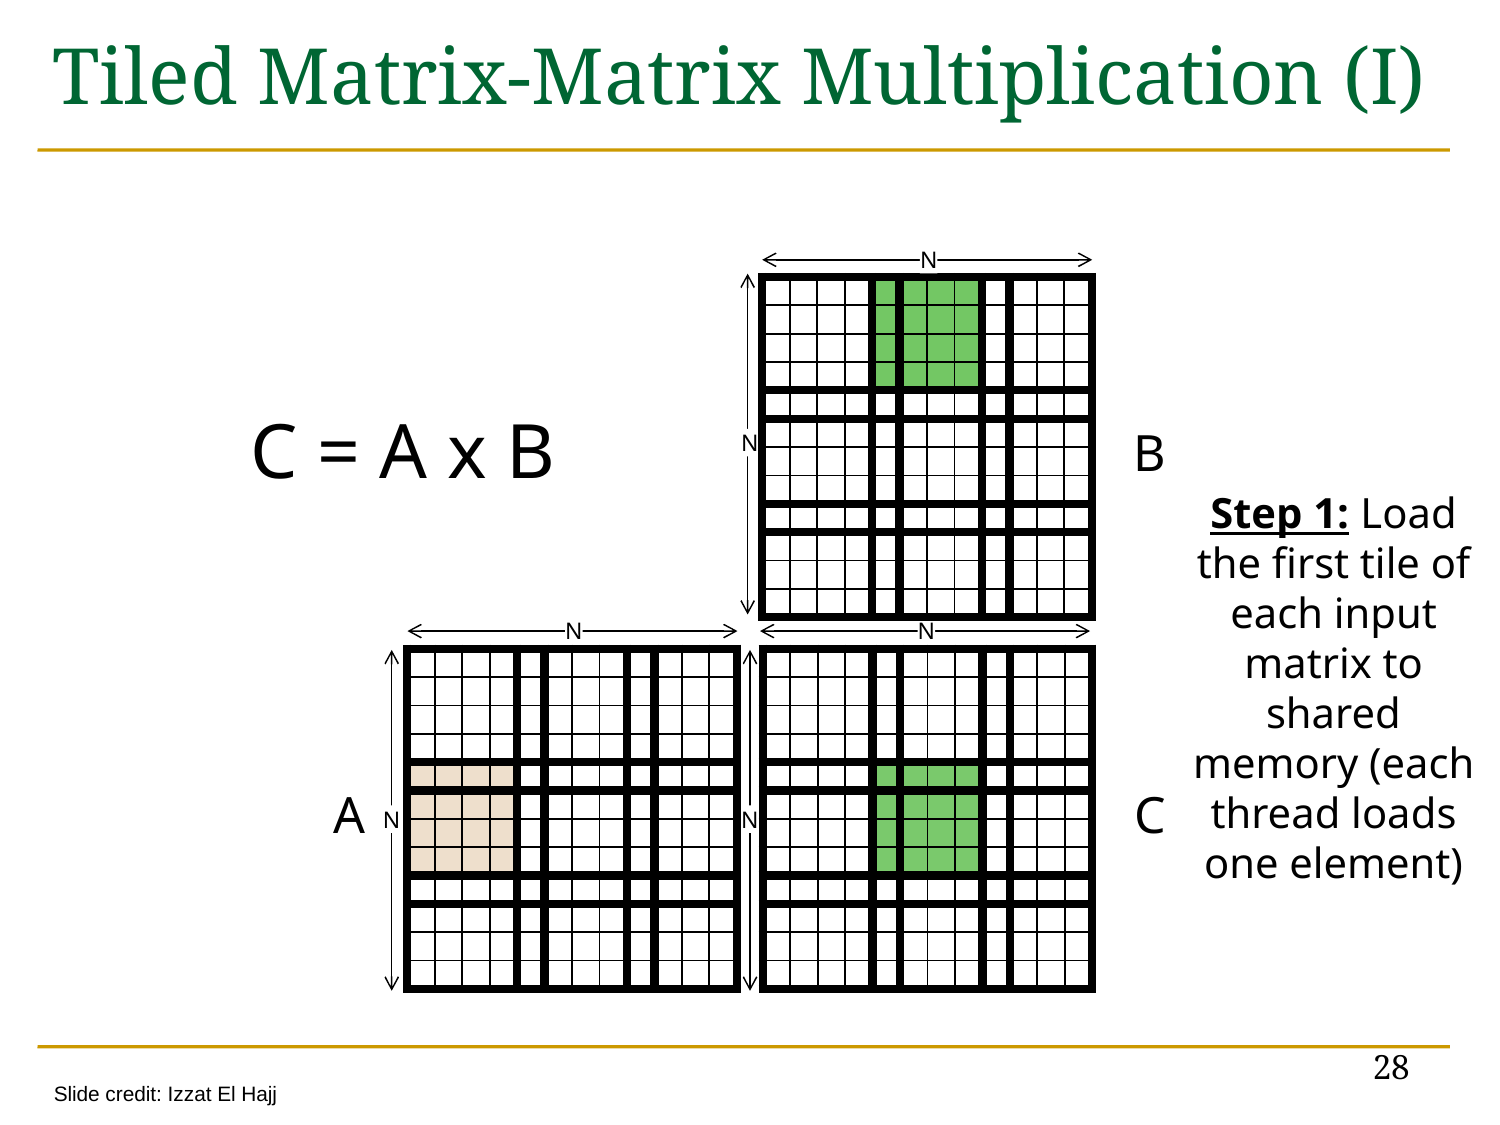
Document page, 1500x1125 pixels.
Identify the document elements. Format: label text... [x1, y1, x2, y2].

table_cell [1038, 908, 1064, 931]
table_cell [600, 735, 623, 758]
table_cell [987, 880, 1006, 900]
table_cell [549, 766, 571, 786]
table_cell [1066, 678, 1088, 705]
table_cell [436, 820, 461, 846]
table_cell [1038, 933, 1064, 960]
table_cell [819, 880, 844, 900]
table_cell [928, 536, 954, 560]
table_cell [791, 306, 816, 333]
table_cell [710, 880, 733, 900]
table_cell [463, 766, 489, 786]
table_cell [791, 590, 816, 613]
table_cell [819, 735, 844, 758]
table_cell [846, 795, 868, 818]
table_cell [819, 678, 844, 705]
table_cell [987, 735, 1006, 758]
table_cell [491, 706, 513, 733]
table_cell [1014, 880, 1036, 900]
table_cell [904, 766, 927, 786]
table_header [1014, 282, 1036, 304]
table_cell [818, 448, 844, 475]
table_cell [1014, 820, 1036, 846]
table_cell [846, 820, 868, 846]
table_cell [411, 933, 434, 960]
table_cell [877, 933, 896, 960]
table_cell [986, 448, 1005, 475]
table_cell [411, 848, 434, 871]
table_cell [791, 561, 816, 588]
table_cell [521, 766, 540, 786]
table_cell [436, 735, 461, 758]
table_cell [766, 394, 789, 415]
table_cell [521, 706, 540, 733]
table_cell [818, 423, 844, 446]
table_cell [1014, 306, 1036, 333]
table_cell [818, 508, 844, 528]
table_cell [846, 933, 868, 960]
table_cell [846, 476, 868, 500]
table_cell [767, 908, 789, 931]
table_cell [986, 363, 1005, 386]
table_cell [659, 908, 681, 931]
table_cell [986, 394, 1005, 415]
table_cell [904, 795, 927, 818]
table_cell [683, 908, 708, 931]
table_header [521, 653, 540, 676]
table_cell [955, 394, 978, 415]
table_cell [1014, 933, 1036, 960]
table_header [987, 653, 1006, 676]
table_cell [956, 933, 978, 960]
table_cell [904, 363, 926, 386]
table_cell [436, 678, 461, 705]
table_cell [766, 590, 789, 613]
table_cell [904, 961, 927, 985]
table_cell [1066, 766, 1088, 786]
table_cell [904, 306, 926, 333]
table_cell [846, 335, 868, 361]
table_cell [710, 848, 733, 871]
table_cell [1038, 880, 1064, 900]
text_box B [1100, 413, 1200, 489]
table_cell [1065, 335, 1088, 361]
table_cell [904, 848, 927, 871]
table_cell [436, 848, 461, 871]
table_cell [1038, 590, 1063, 613]
table_cell [659, 706, 681, 733]
table_cell [987, 848, 1006, 871]
table_cell [791, 423, 816, 446]
table_cell [631, 961, 650, 985]
table_cell [877, 766, 896, 786]
table_cell [491, 961, 513, 985]
table_cell [600, 933, 623, 960]
table_cell [573, 880, 599, 900]
table_cell [436, 880, 461, 900]
table_cell [928, 880, 954, 900]
table_cell [1038, 423, 1063, 446]
table_cell [710, 766, 733, 786]
table_cell [766, 508, 789, 528]
table_header [846, 282, 868, 304]
table_cell [791, 933, 817, 960]
table_cell [791, 536, 816, 560]
table_cell [573, 820, 599, 846]
table_cell [904, 678, 927, 705]
table_cell [818, 561, 844, 588]
table_cell [956, 961, 978, 985]
table_cell [766, 561, 789, 588]
table_cell [710, 820, 733, 846]
table_cell [928, 590, 954, 613]
table_cell [1065, 306, 1088, 333]
table_cell [791, 735, 817, 758]
table_cell [710, 933, 733, 960]
table_cell [1038, 476, 1063, 500]
table_cell [818, 590, 844, 613]
table_cell [1065, 536, 1088, 560]
table_cell [411, 820, 434, 846]
table_cell [491, 820, 513, 846]
table_cell [1038, 508, 1063, 528]
table_cell [791, 961, 817, 985]
table_cell [463, 848, 489, 871]
table_cell [600, 908, 623, 931]
table_cell [987, 933, 1006, 960]
table_cell [791, 766, 817, 786]
table_cell [767, 820, 789, 846]
table_cell [846, 561, 868, 588]
table_cell [791, 795, 817, 818]
table_cell [904, 933, 927, 960]
table_cell [600, 795, 623, 818]
table_cell [986, 590, 1005, 613]
table_cell [877, 706, 896, 733]
table_cell [1065, 476, 1088, 500]
table_cell [463, 961, 489, 985]
table_cell [631, 795, 650, 818]
table_cell [1014, 766, 1036, 786]
table_cell [956, 766, 978, 786]
table_cell [463, 706, 489, 733]
table_cell [600, 766, 623, 786]
table_cell [411, 795, 434, 818]
table_cell [955, 536, 978, 560]
table_cell [791, 394, 816, 415]
table_cell [683, 848, 708, 871]
table_cell [877, 848, 896, 871]
table_cell [819, 706, 844, 733]
table_header [956, 653, 978, 676]
table_cell [491, 848, 513, 871]
table_header [955, 282, 978, 304]
table_cell [436, 908, 461, 931]
table_cell [631, 880, 650, 900]
table_cell [987, 820, 1006, 846]
table_cell [819, 961, 844, 985]
table_cell [411, 908, 434, 931]
table_cell [904, 880, 927, 900]
table_cell [549, 678, 571, 705]
table_cell [1038, 394, 1063, 415]
table_cell [659, 795, 681, 818]
table_cell [876, 561, 895, 588]
table_cell [956, 848, 978, 871]
table_cell [573, 933, 599, 960]
table_cell [928, 933, 954, 960]
table_cell [1014, 423, 1036, 446]
table_cell [877, 678, 896, 705]
table_cell [904, 335, 926, 361]
table_cell [877, 820, 896, 846]
table_cell [710, 678, 733, 705]
table_cell [521, 820, 540, 846]
table_cell [955, 561, 978, 588]
table_cell [436, 961, 461, 985]
text_box C = A x B [218, 395, 588, 501]
table_cell [986, 335, 1005, 361]
table_cell [411, 706, 434, 733]
table_cell [877, 961, 896, 985]
table_cell [631, 766, 650, 786]
table_cell [986, 306, 1005, 333]
table_cell [521, 961, 540, 985]
table_cell [549, 961, 571, 985]
table_cell [1014, 678, 1036, 705]
table_cell [928, 448, 954, 475]
table_cell [955, 423, 978, 446]
table_cell [631, 735, 650, 758]
table_cell [1038, 678, 1064, 705]
table_cell [987, 678, 1006, 705]
table_cell [818, 306, 844, 333]
table_cell [846, 908, 868, 931]
table_cell [683, 678, 708, 705]
table_cell [877, 735, 896, 758]
table_cell [791, 363, 816, 386]
table_cell [846, 363, 868, 386]
table_cell [956, 678, 978, 705]
table_cell [436, 766, 461, 786]
table_cell [1038, 795, 1064, 818]
table_cell [1014, 448, 1036, 475]
table_header [1066, 653, 1088, 676]
table_cell [818, 394, 844, 415]
table_cell [573, 795, 599, 818]
table_cell [928, 706, 954, 733]
table_cell [791, 706, 817, 733]
table_cell [1065, 423, 1088, 446]
table_cell [549, 795, 571, 818]
table_cell [791, 508, 816, 528]
table_cell [1065, 508, 1088, 528]
table_cell [521, 848, 540, 871]
table_cell [436, 706, 461, 733]
table_header [411, 653, 434, 676]
table_cell [659, 848, 681, 871]
table_cell [818, 335, 844, 361]
table_cell [683, 795, 708, 818]
table_cell [659, 766, 681, 786]
table_cell [846, 880, 868, 900]
table_header [463, 653, 489, 676]
table_cell [521, 735, 540, 758]
table_cell [767, 933, 789, 960]
table_cell [987, 961, 1006, 985]
table_cell [1065, 561, 1088, 588]
table_cell [956, 735, 978, 758]
table_cell [928, 394, 954, 415]
table_header [1014, 653, 1036, 676]
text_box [742, 649, 758, 991]
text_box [407, 616, 738, 646]
table_cell [791, 848, 817, 871]
text_box C [1100, 776, 1175, 851]
table_cell [876, 306, 895, 333]
table_cell [491, 933, 513, 960]
table_cell [846, 590, 868, 613]
table_cell [1038, 335, 1063, 361]
table_cell [928, 848, 954, 871]
table_cell [600, 880, 623, 900]
table_cell [904, 561, 926, 588]
table_cell [928, 335, 954, 361]
table_cell [631, 908, 650, 931]
table_cell [1038, 306, 1063, 333]
table_cell [710, 961, 733, 985]
table_cell [659, 735, 681, 758]
table_cell [956, 880, 978, 900]
table_cell [791, 335, 816, 361]
table_cell [876, 536, 895, 560]
table_cell [411, 766, 434, 786]
table_cell [1014, 706, 1036, 733]
text_box Slide credit: Izzat El Hajj [39, 1073, 292, 1113]
table_cell [1014, 335, 1036, 361]
table_cell [659, 678, 681, 705]
table_header [877, 653, 896, 676]
table_header [791, 653, 817, 676]
table_cell [549, 933, 571, 960]
table_cell [659, 961, 681, 985]
table_header [791, 282, 816, 304]
table_cell [904, 476, 926, 500]
table_cell [411, 880, 434, 900]
table_cell [955, 476, 978, 500]
table_cell [631, 678, 650, 705]
table_cell [791, 476, 816, 500]
table_cell [987, 908, 1006, 931]
table_cell [600, 820, 623, 846]
title Tiled Matrix-Matrix Multiplication (I) [37, 0, 1451, 150]
table_cell [986, 561, 1005, 588]
table_header [928, 282, 954, 304]
table_cell [876, 476, 895, 500]
table_cell [659, 820, 681, 846]
table_header [767, 653, 789, 676]
table_cell [1014, 590, 1036, 613]
table_cell [600, 706, 623, 733]
table_cell [1038, 961, 1064, 985]
table_cell [877, 880, 896, 900]
table_cell [573, 735, 599, 758]
table_cell [846, 306, 868, 333]
table_cell [955, 448, 978, 475]
table_cell [767, 961, 789, 985]
table_header [904, 282, 926, 304]
table_cell [846, 448, 868, 475]
table_cell [1014, 735, 1036, 758]
table_cell [1014, 536, 1036, 560]
table_cell [928, 766, 954, 786]
table_cell [928, 795, 954, 818]
table_cell [573, 766, 599, 786]
table_cell [791, 908, 817, 931]
table_cell [1038, 735, 1064, 758]
table_cell [463, 880, 489, 900]
table_header [819, 653, 844, 676]
table_header [573, 653, 599, 676]
table_cell [521, 678, 540, 705]
table_cell [1014, 394, 1036, 415]
table_cell [766, 536, 789, 560]
table_cell [491, 908, 513, 931]
table_cell [463, 820, 489, 846]
table_cell [573, 961, 599, 985]
table_cell [491, 678, 513, 705]
table_cell [928, 476, 954, 500]
table_cell [928, 678, 954, 705]
table_header [710, 653, 733, 676]
table_cell [928, 735, 954, 758]
table_cell [987, 766, 1006, 786]
table_cell [767, 706, 789, 733]
table_cell [818, 536, 844, 560]
table_cell [928, 820, 954, 846]
table_cell [1038, 848, 1064, 871]
table_cell [463, 933, 489, 960]
table_header [436, 653, 461, 676]
table_cell [1038, 820, 1064, 846]
table_cell [877, 795, 896, 818]
table_cell [549, 706, 571, 733]
table_cell [491, 766, 513, 786]
table_cell [876, 448, 895, 475]
table_cell [766, 448, 789, 475]
table_cell [928, 961, 954, 985]
table_cell [549, 820, 571, 846]
table_cell [904, 508, 926, 528]
table_cell [436, 933, 461, 960]
table_cell [631, 820, 650, 846]
table_cell [904, 735, 927, 758]
table_cell [411, 961, 434, 985]
table_cell [904, 590, 926, 613]
table_cell [683, 933, 708, 960]
table_cell [683, 961, 708, 985]
table_cell [631, 706, 650, 733]
table_cell [846, 766, 868, 786]
table_cell [766, 423, 789, 446]
slide_number 28 [1074, 1023, 1426, 1100]
table_cell [600, 848, 623, 871]
table_cell [1066, 908, 1088, 931]
table_cell [904, 908, 927, 931]
table_cell [877, 908, 896, 931]
table_cell [491, 735, 513, 758]
table_cell [928, 363, 954, 386]
table_cell [1014, 908, 1036, 931]
table_cell [1014, 848, 1036, 871]
table_cell [791, 880, 817, 900]
table_cell [846, 678, 868, 705]
table_cell [1014, 561, 1036, 588]
table_header [846, 653, 868, 676]
table_cell [659, 933, 681, 960]
table_header [904, 653, 927, 676]
table_cell [1066, 735, 1088, 758]
table_cell [986, 536, 1005, 560]
table_cell [600, 678, 623, 705]
table_cell [549, 848, 571, 871]
table_cell [986, 423, 1005, 446]
table_cell [767, 678, 789, 705]
table_cell [767, 735, 789, 758]
table_cell [1038, 706, 1064, 733]
table_cell [819, 795, 844, 818]
table_cell [904, 706, 927, 733]
table_cell [683, 706, 708, 733]
table_cell [573, 706, 599, 733]
table_cell [987, 795, 1006, 818]
table_cell [956, 706, 978, 733]
table_cell [463, 678, 489, 705]
table_cell [791, 820, 817, 846]
table_cell [767, 766, 789, 786]
table_cell [1066, 795, 1088, 818]
table_cell [1014, 363, 1036, 386]
table_cell [463, 908, 489, 931]
table_cell [1014, 476, 1036, 500]
table_cell [766, 363, 789, 386]
table_cell [1038, 766, 1064, 786]
table_cell [1065, 590, 1088, 613]
table_cell [904, 536, 926, 560]
table_cell [928, 561, 954, 588]
table_cell [876, 590, 895, 613]
table_cell [955, 363, 978, 386]
table_cell [1014, 508, 1036, 528]
table_cell [928, 306, 954, 333]
table_cell [955, 335, 978, 361]
table_cell [1066, 961, 1088, 985]
table_cell [521, 908, 540, 931]
table_cell [710, 795, 733, 818]
table_cell [904, 394, 926, 415]
table_cell [955, 590, 978, 613]
table_cell [846, 508, 868, 528]
table_cell [791, 448, 816, 475]
table_cell [1038, 363, 1063, 386]
table_header [876, 282, 895, 304]
table_cell [904, 448, 926, 475]
table_cell [956, 908, 978, 931]
table_cell [683, 766, 708, 786]
table_cell [928, 508, 954, 528]
table_cell [1014, 795, 1036, 818]
table_cell [411, 735, 434, 758]
table_cell [766, 476, 789, 500]
table_cell [521, 795, 540, 818]
text_box A [300, 776, 378, 851]
table_cell [411, 678, 434, 705]
table_cell [876, 335, 895, 361]
table_cell [1038, 536, 1063, 560]
table_cell [846, 706, 868, 733]
table_cell [573, 908, 599, 931]
table_cell [463, 735, 489, 758]
table_cell [1038, 448, 1063, 475]
table_cell [928, 423, 954, 446]
table_cell [549, 908, 571, 931]
table_cell [1066, 880, 1088, 900]
table_cell [1066, 933, 1088, 960]
table_cell [1065, 448, 1088, 475]
table_cell [600, 961, 623, 985]
table_cell [683, 820, 708, 846]
table_cell [549, 880, 571, 900]
table_cell [1066, 820, 1088, 846]
table_header [491, 653, 513, 676]
table_cell [876, 394, 895, 415]
table_cell [819, 933, 844, 960]
table_cell [1038, 561, 1063, 588]
table_header [631, 653, 650, 676]
table_header [659, 653, 681, 676]
table_cell [876, 423, 895, 446]
table_cell [819, 820, 844, 846]
table_cell [573, 678, 599, 705]
table_cell [766, 306, 789, 333]
table_cell [846, 536, 868, 560]
table_cell [818, 476, 844, 500]
table_cell [521, 880, 540, 900]
table_cell [819, 766, 844, 786]
table_cell [876, 508, 895, 528]
table_cell [819, 908, 844, 931]
table_cell [819, 848, 844, 871]
table_cell [549, 735, 571, 758]
table_cell [846, 423, 868, 446]
table_cell [683, 735, 708, 758]
table_header [1065, 282, 1088, 304]
table_header [928, 653, 954, 676]
table_cell [710, 735, 733, 758]
table_cell [846, 961, 868, 985]
table_cell [1065, 363, 1088, 386]
table_header [1038, 282, 1063, 304]
table_cell [710, 908, 733, 931]
table_header [1038, 653, 1064, 676]
table_cell [1066, 706, 1088, 733]
text_box Step 1: Load the first tile of each input matrix to shared memory (each thread loads one element) [1175, 479, 1493, 895]
table_header [683, 653, 708, 676]
table_cell [436, 795, 461, 818]
table_cell [573, 848, 599, 871]
table_cell [767, 880, 789, 900]
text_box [383, 649, 400, 991]
table_cell [846, 394, 868, 415]
table_cell [767, 795, 789, 818]
table_cell [904, 820, 927, 846]
table_header [766, 282, 789, 304]
table_cell [818, 363, 844, 386]
table_header [986, 282, 1005, 304]
table_cell [846, 848, 868, 871]
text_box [759, 616, 1091, 646]
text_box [742, 273, 758, 615]
table_cell [928, 908, 954, 931]
table_header [600, 653, 623, 676]
table_cell [955, 508, 978, 528]
table_cell [1065, 394, 1088, 415]
table_cell [904, 423, 926, 446]
table_cell [987, 706, 1006, 733]
table_cell [463, 795, 489, 818]
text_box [761, 245, 1093, 274]
table_cell [491, 880, 513, 900]
table_cell [521, 933, 540, 960]
table_cell [1066, 848, 1088, 871]
table_cell [659, 880, 681, 900]
table_cell [766, 335, 789, 361]
table_cell [986, 508, 1005, 528]
table_header [818, 282, 844, 304]
table_cell [767, 848, 789, 871]
table_cell [791, 678, 817, 705]
table_cell [631, 848, 650, 871]
table_cell [846, 735, 868, 758]
table_cell [876, 363, 895, 386]
table_cell [491, 795, 513, 818]
table_cell [710, 706, 733, 733]
table_header [549, 653, 571, 676]
table_cell [956, 820, 978, 846]
table_cell [683, 880, 708, 900]
table_cell [631, 933, 650, 960]
table_cell [986, 476, 1005, 500]
table_cell [955, 306, 978, 333]
table_cell [956, 795, 978, 818]
table_cell [1014, 961, 1036, 985]
